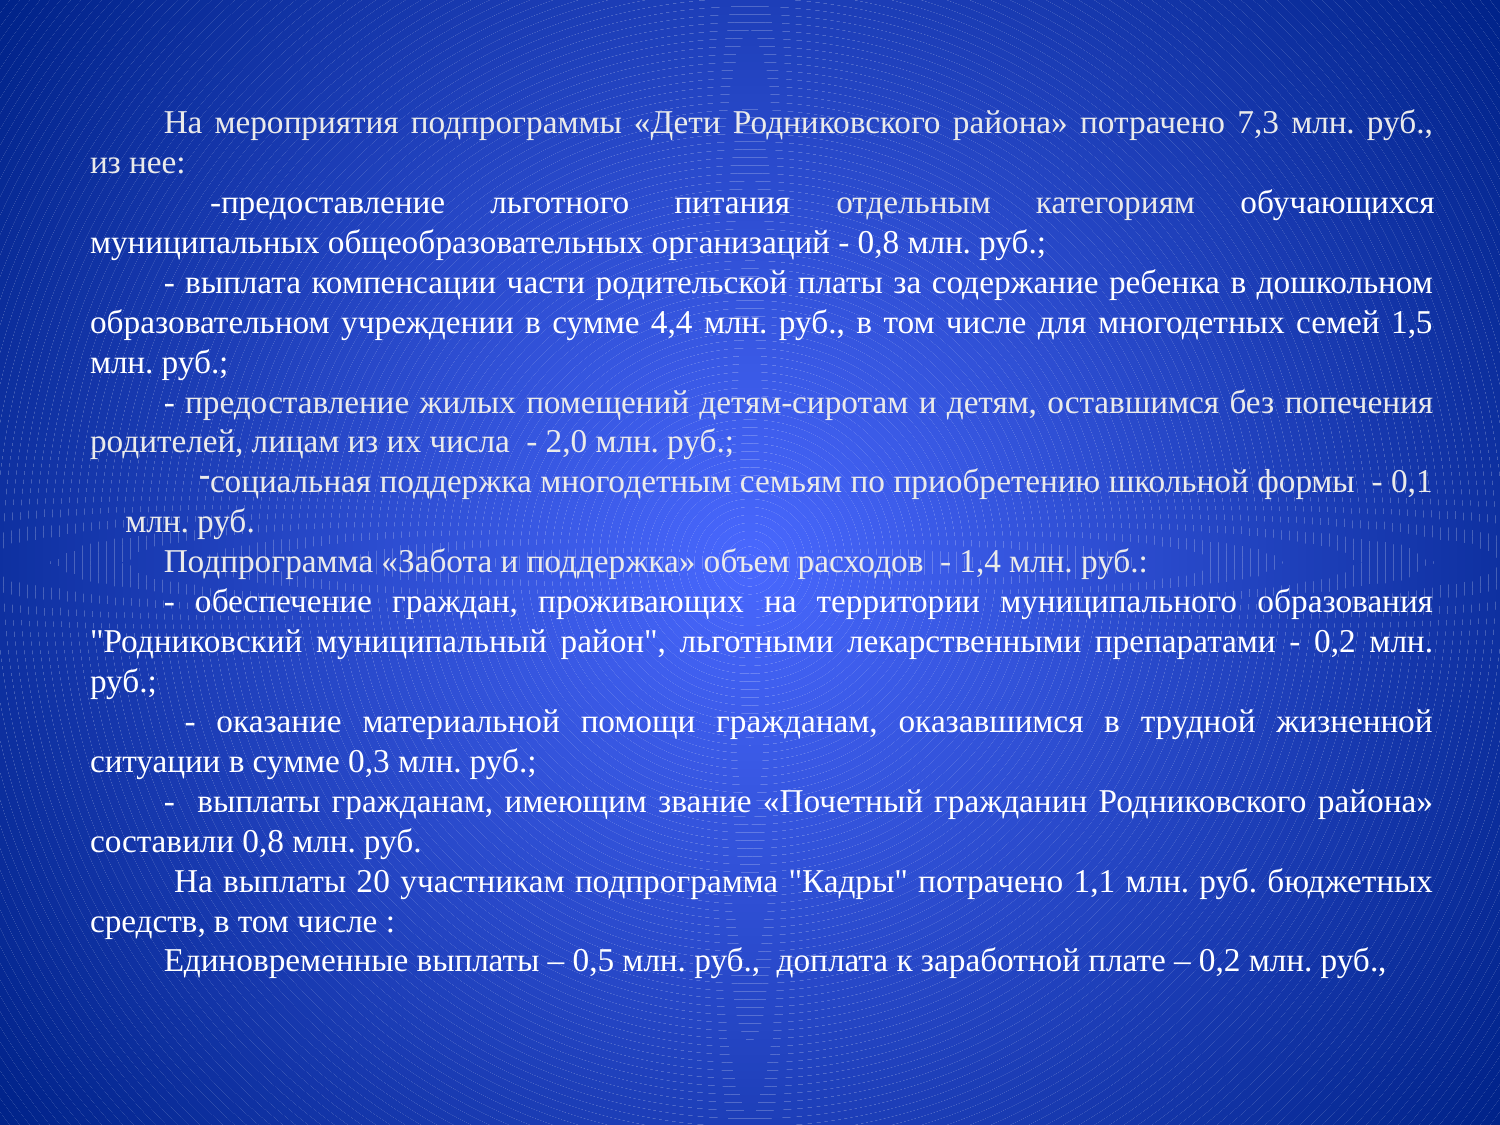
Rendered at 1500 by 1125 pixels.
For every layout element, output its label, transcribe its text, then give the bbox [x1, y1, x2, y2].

text_box На мероприятия подпрограммы «Дети Родниковского района» потрачено 7,3 млн. руб., из нее: -предоставление льготного питания отдельным категориям обучающихся муниципальных общеобразовательных организаций - 0,8 млн. руб.; - выплата компенсации части родительской платы за содержание ребенка в дошкольном образовательном учреждении в сумме 4,4 млн. руб., в том числе для многодетных семей 1,5 млн. руб.; - предоставление жилых помещений детям-сиротам и детям, оставшимся без попечения родителей, лицам из их числа - 2,0 млн. руб.; социальная поддержка многодетным семьям по приобретению школьной формы - 0,1 млн. руб. Подпрограмма «Забота и поддержка» объем расходов - 1,4 млн. руб.: - обеспечение граждан, проживающих на территории муниципального образования "Родниковский муниципальный район", льготными лекарственными препаратами - 0,2 млн. руб.; - оказание материальной помощи гражданам, оказавшимся в трудной жизненной ситуации в сумме 0,3 млн. руб.; - выплаты гражданам, имеющим звание «Почетный гражданин Родниковского района» составили 0,8 млн. руб. На выплаты 20 участникам подпрограмма "Кадры" потрачено 1,1 млн. руб. бюджетных средств, в том числе : Единовременные выплаты – 0,5 млн. руб., доплата к заработной плате – 0,2 млн. руб., [75, 92, 1450, 986]
